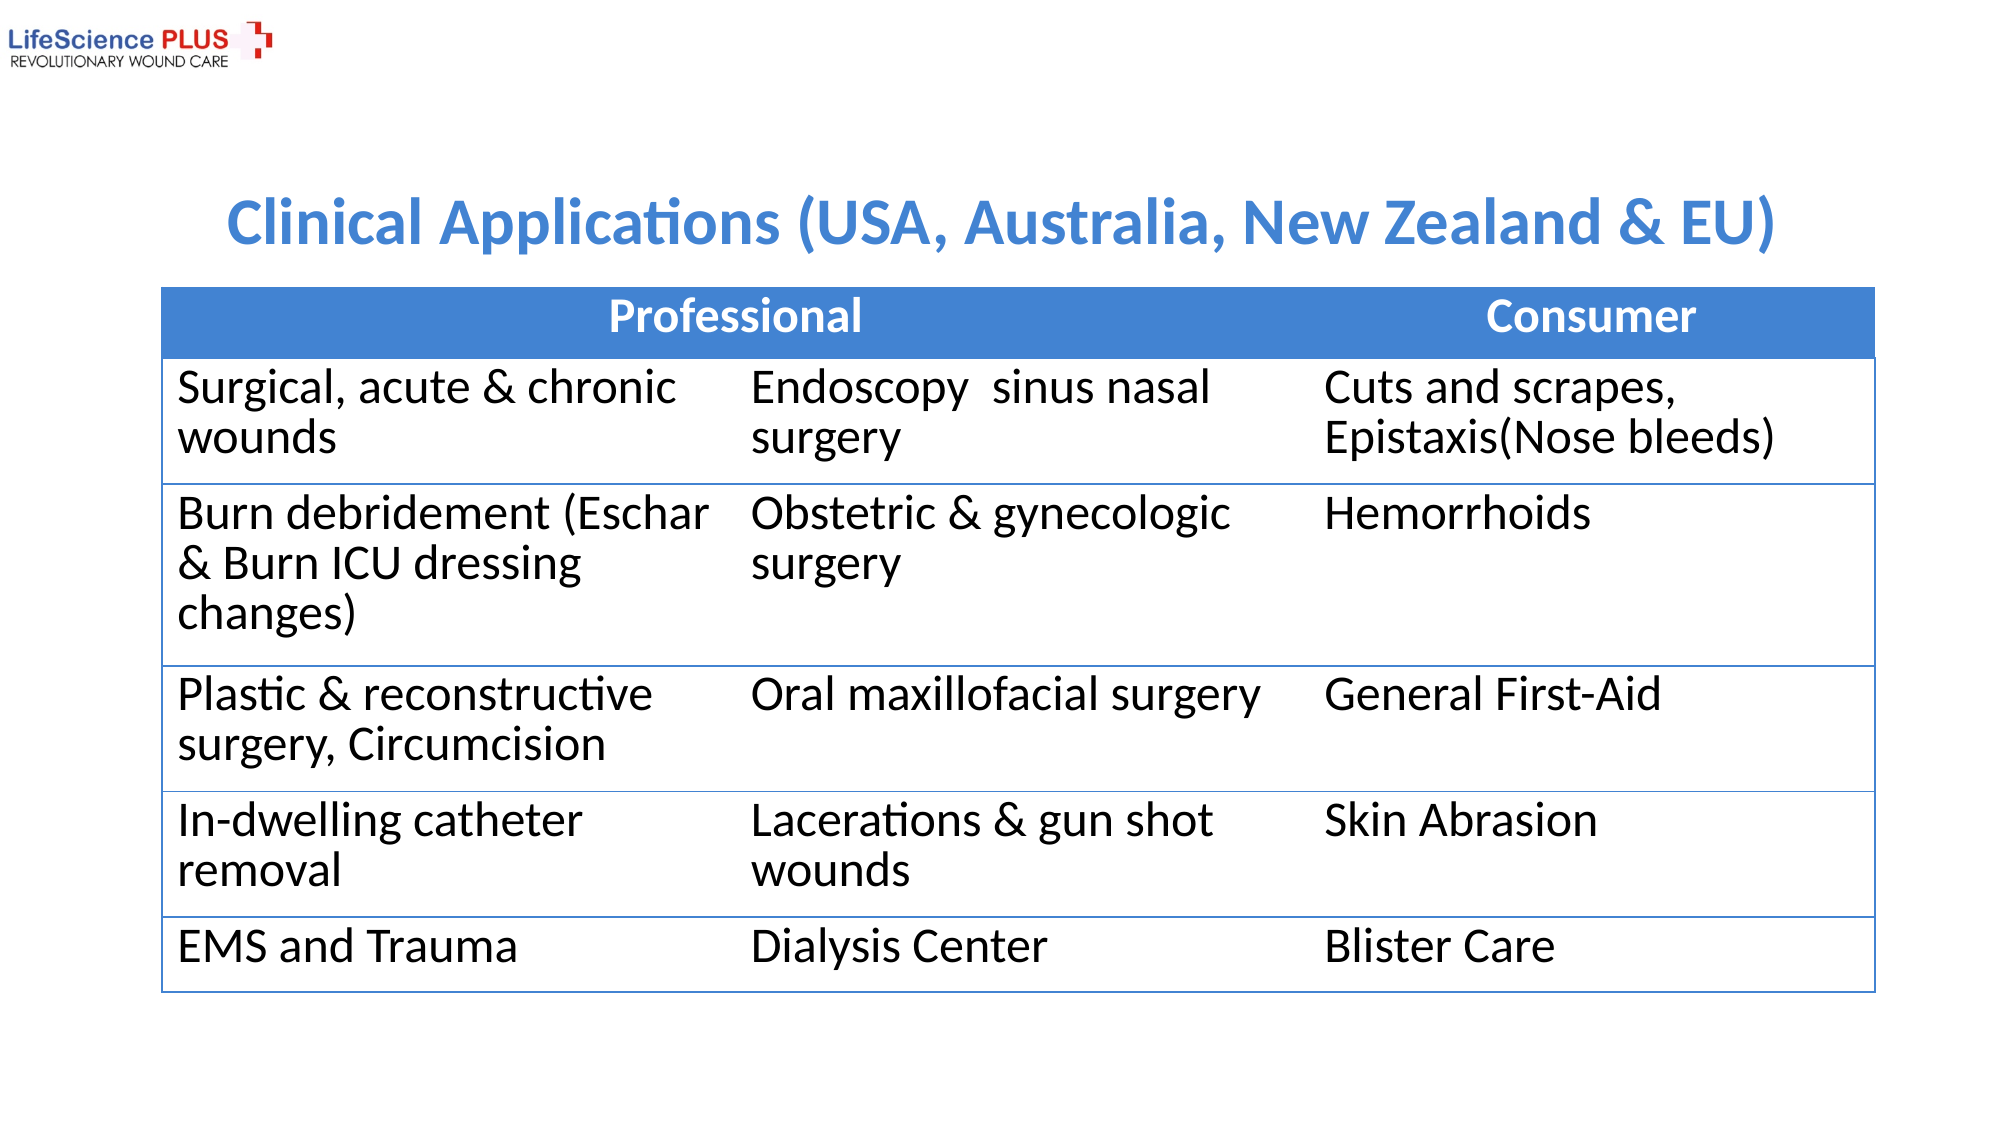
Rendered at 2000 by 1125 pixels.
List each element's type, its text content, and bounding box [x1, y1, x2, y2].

table_header Professional [163, 288, 1309, 357]
table_cell Skin Abrasion [1309, 792, 1874, 916]
table_cell Surgical, acute & chronic wounds [163, 359, 736, 483]
table_cell Dialysis Center [736, 918, 1309, 991]
table_cell Blister Care [1309, 918, 1874, 991]
table_cell EMS and Trauma [163, 918, 736, 991]
table_cell Oral maxillofacial surgery [736, 667, 1309, 791]
table_cell Burn debridement (Eschar & Burn ICU dressing changes) [163, 485, 736, 665]
table_cell Endoscopy sinus nasal surgery [736, 359, 1309, 483]
picture [0, 14, 279, 75]
table_cell Obstetric & gynecologic surgery [736, 485, 1309, 665]
table_cell In-dwelling catheter removal [163, 792, 736, 916]
table_cell Lacerations & gun shot wounds [736, 792, 1309, 916]
table_cell Hemorrhoids [1309, 485, 1874, 665]
table_cell General First-Aid [1309, 667, 1874, 791]
table_cell Cuts and scrapes, Epistaxis(Nose bleeds) [1309, 359, 1874, 483]
title Clinical Applications (USA, Australia, New Zealand & EU) [212, 75, 1825, 263]
table_cell Plastic & reconstructive surgery, Circumcision [163, 667, 736, 791]
table_header Consumer [1309, 288, 1875, 357]
